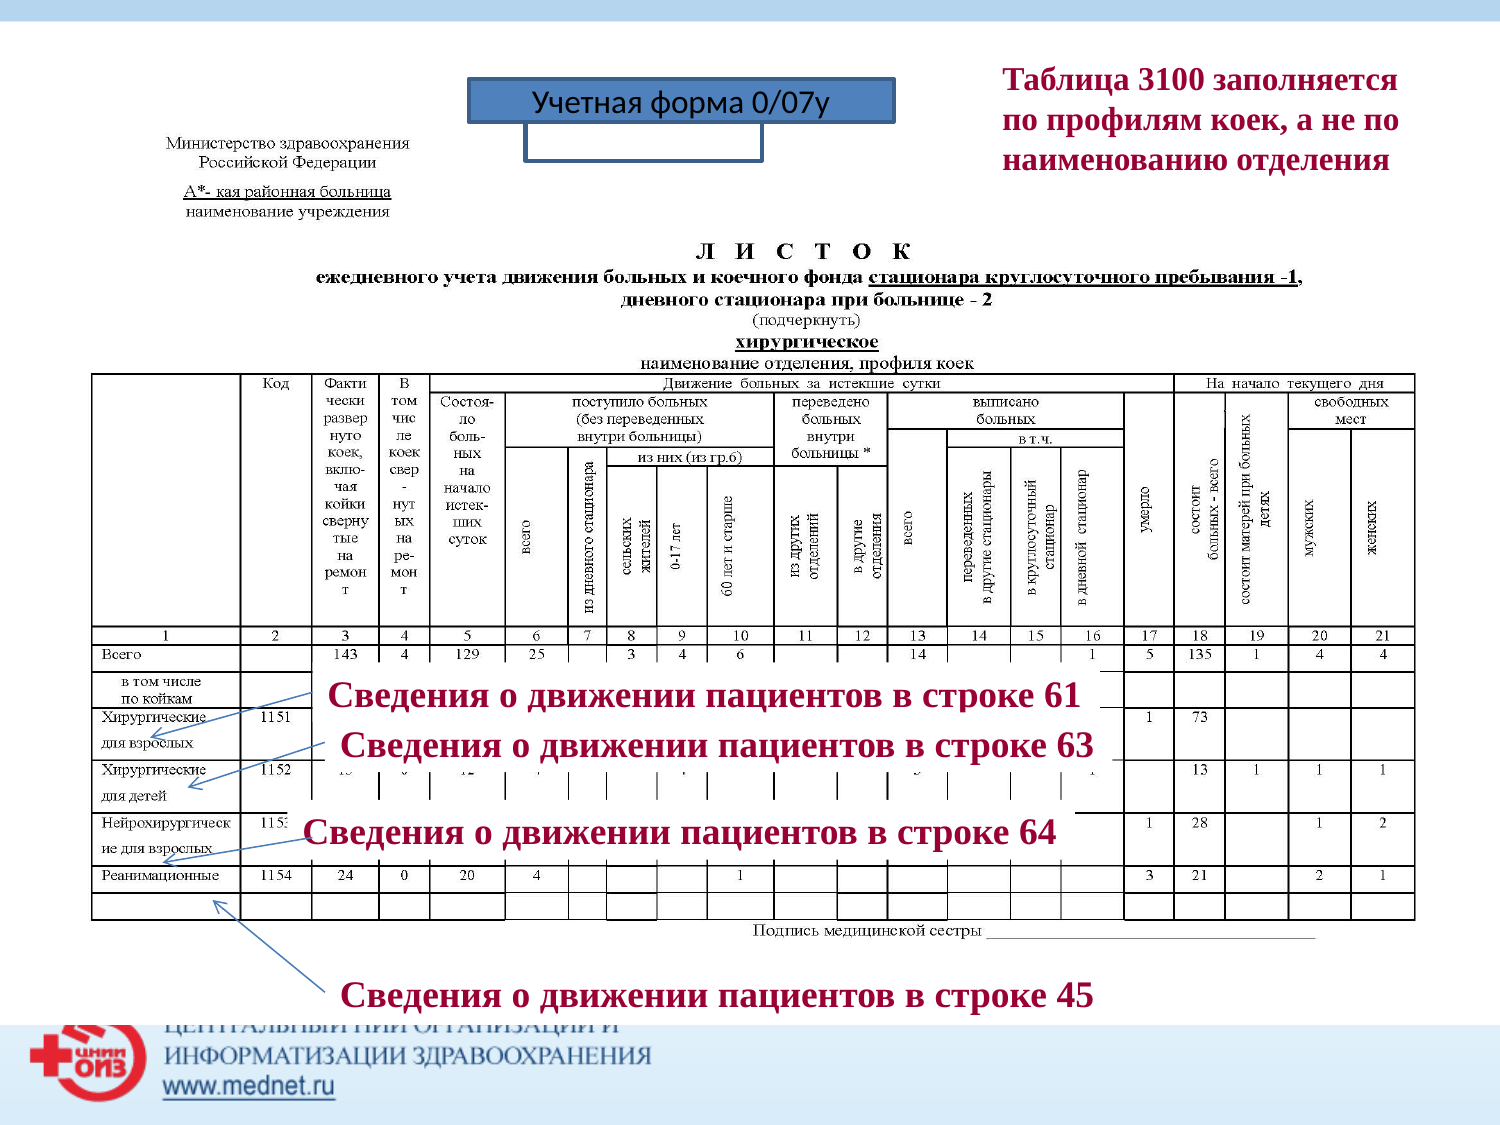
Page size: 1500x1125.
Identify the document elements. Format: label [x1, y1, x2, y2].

text_box [212, 899, 326, 993]
text_box [162, 837, 313, 863]
picture [0, 0, 1500, 1125]
text_box [187, 742, 326, 788]
text_box [149, 692, 313, 738]
